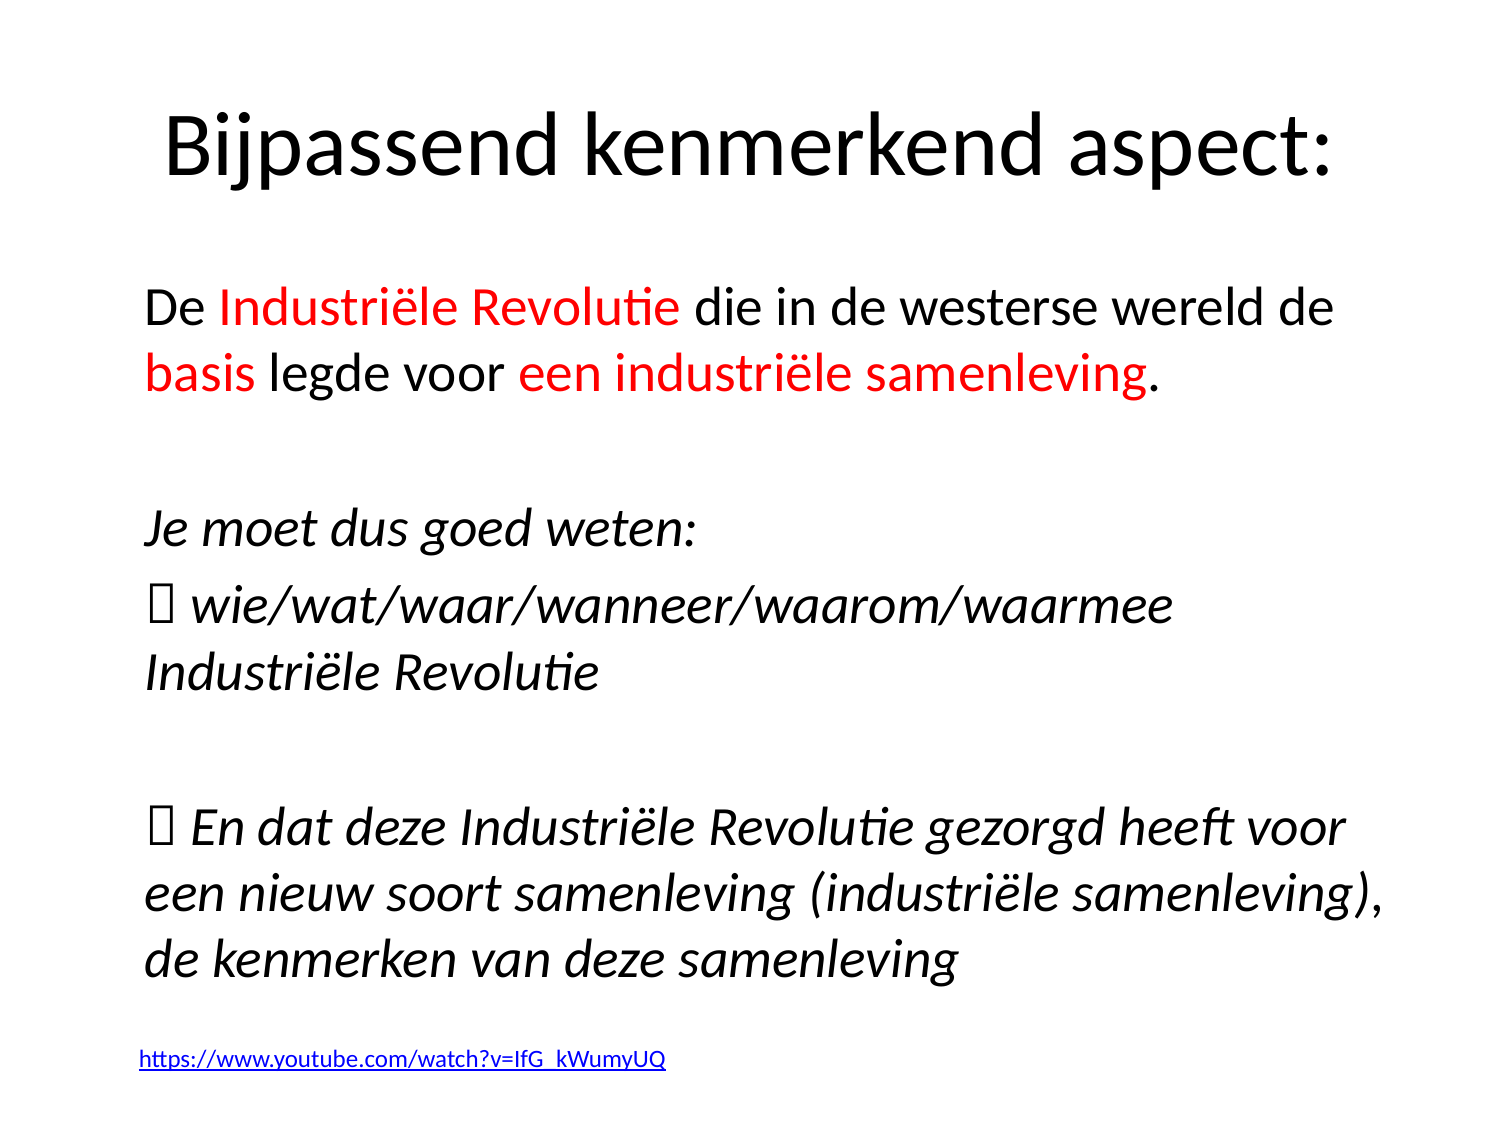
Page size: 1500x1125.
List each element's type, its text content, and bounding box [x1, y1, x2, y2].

list De Industriële Revolutie die in de westerse wereld de basis legde voor een industriële samenleving. Je moet dus goed weten:  wie/wat/waar/wanneer/waarom/waarmee Industriële Revolutie  En dat deze Industriële Revolutie gezorgd heeft voor een nieuw soort samenleving (industriële samenleving), de kenmerken van deze samenleving [75, 262, 1425, 1005]
title Bijpassend kenmerkend aspect: [75, 45, 1425, 233]
text_box https://www.youtube.com/watch?v=IfG_kWumyUQ [123, 1034, 874, 1080]
